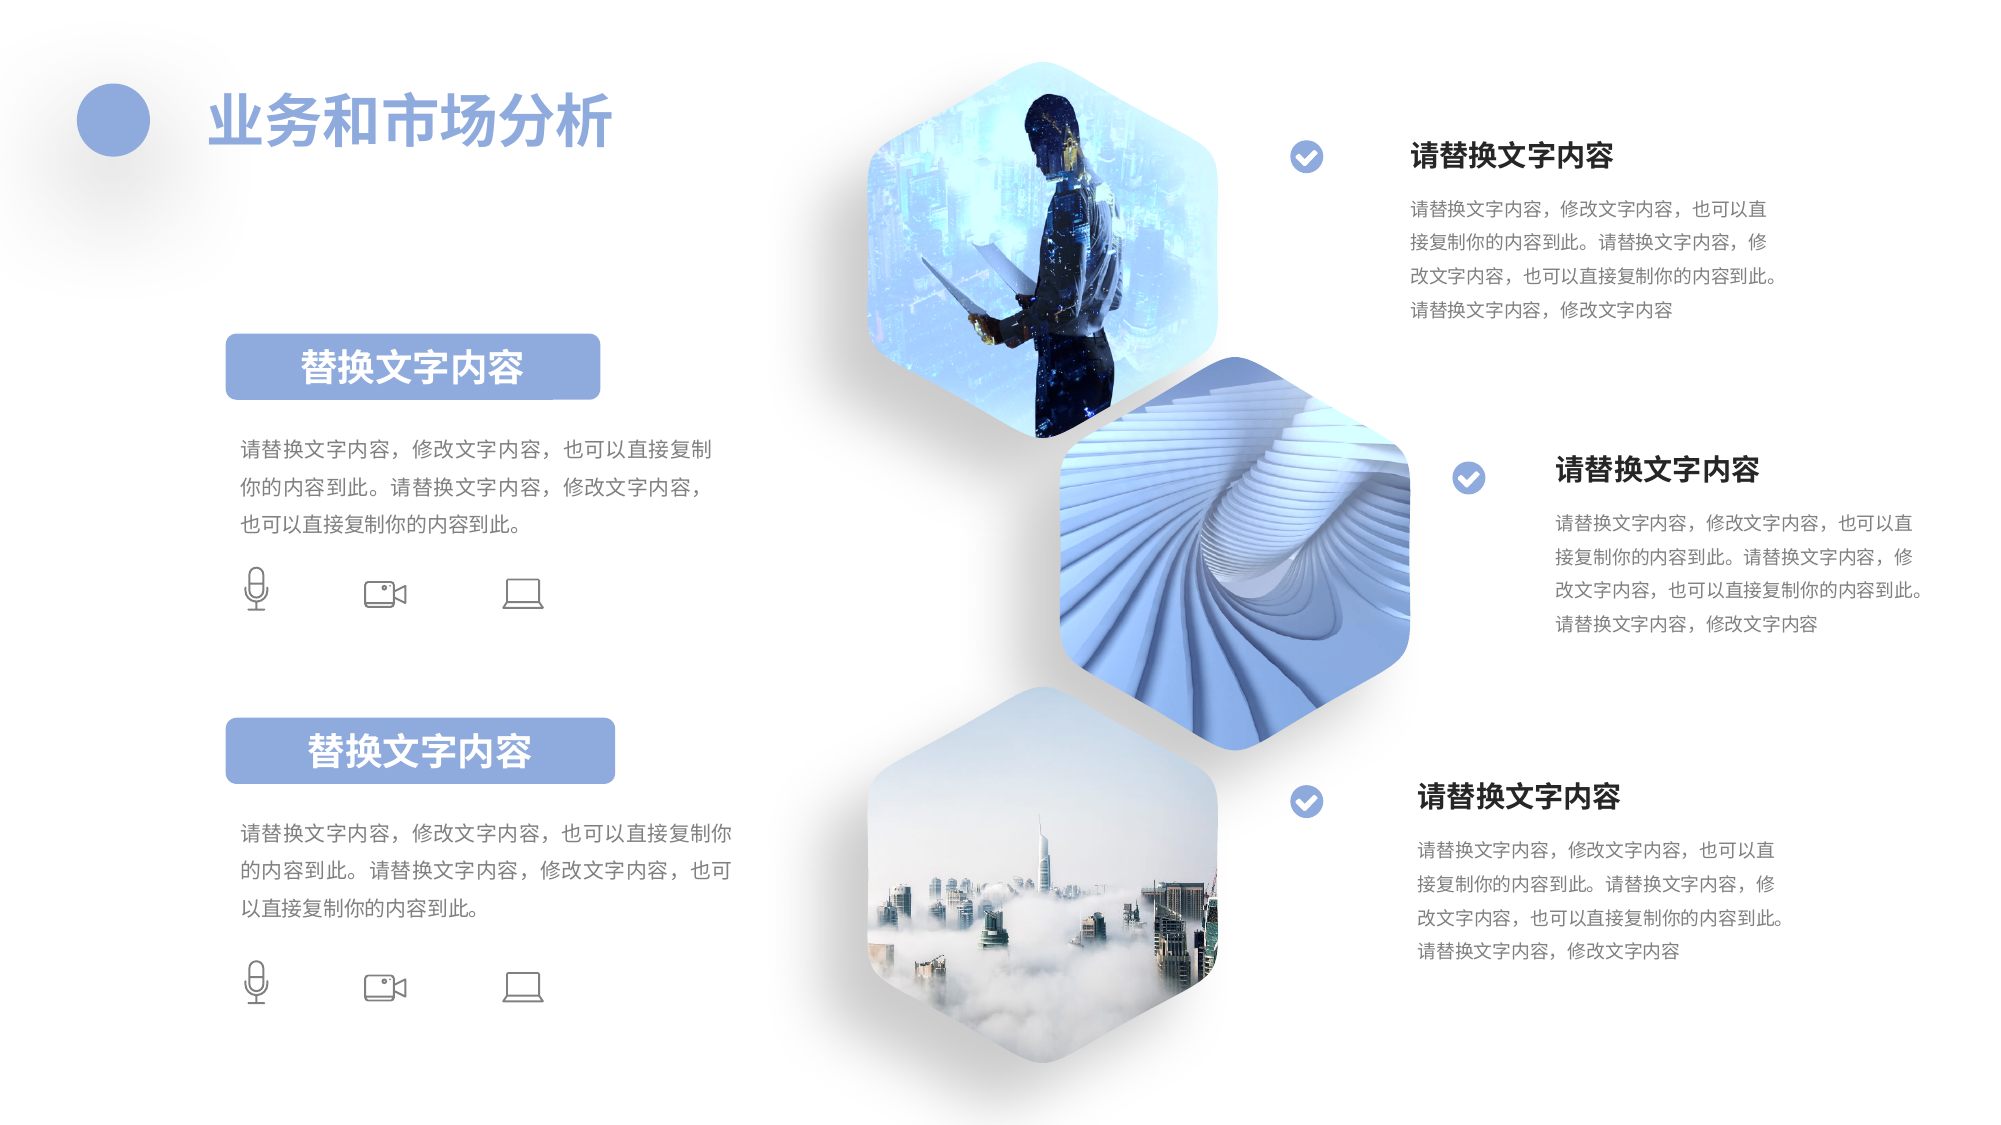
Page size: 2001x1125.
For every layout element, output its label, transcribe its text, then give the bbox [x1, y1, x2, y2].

text_box 请替换文字内容，修改文字内容，也可以直接复制你的内容到此。请替换文字内容，修改文字内容，也可以直接复制你的内容到此。请替换文字内容，修改文字内容 [1417, 827, 1775, 963]
text_box [1290, 785, 1324, 819]
text_box 请替换文字内容 [1417, 778, 1779, 814]
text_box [244, 960, 544, 1005]
text_box 请替换文字内容，修改文字内容，也可以直接复制你的内容到此。请替换文字内容，修改文字内容，也可以直接复制你的内容到此。 [225, 417, 728, 545]
text_box 替换文字内容 [224, 716, 617, 785]
text_box 请替换文字内容，修改文字内容，也可以直接复制你的内容到此。请替换文字内容，修改文字内容，也可以直接复制你的内容到此。 [225, 800, 748, 928]
text_box 请替换文字内容 [1555, 451, 1918, 487]
text_box 请替换文字内容 [1410, 136, 1772, 172]
text_box [75, 82, 152, 158]
text_box 替换文字内容 [224, 332, 602, 401]
text_box [1452, 461, 1486, 495]
text_box 请替换文字内容，修改文字内容，也可以直接复制你的内容到此。请替换文字内容，修改文字内容，也可以直接复制你的内容到此。请替换文字内容，修改文字内容 [1555, 500, 1913, 636]
text_box [1290, 140, 1324, 174]
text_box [244, 566, 544, 611]
picture [867, 61, 1411, 1063]
text_box 业务和市场分析 [191, 77, 726, 162]
text_box 请替换文字内容，修改文字内容，也可以直接复制你的内容到此。请替换文字内容，修改文字内容，也可以直接复制你的内容到此。请替换文字内容，修改文字内容 [1410, 186, 1767, 322]
